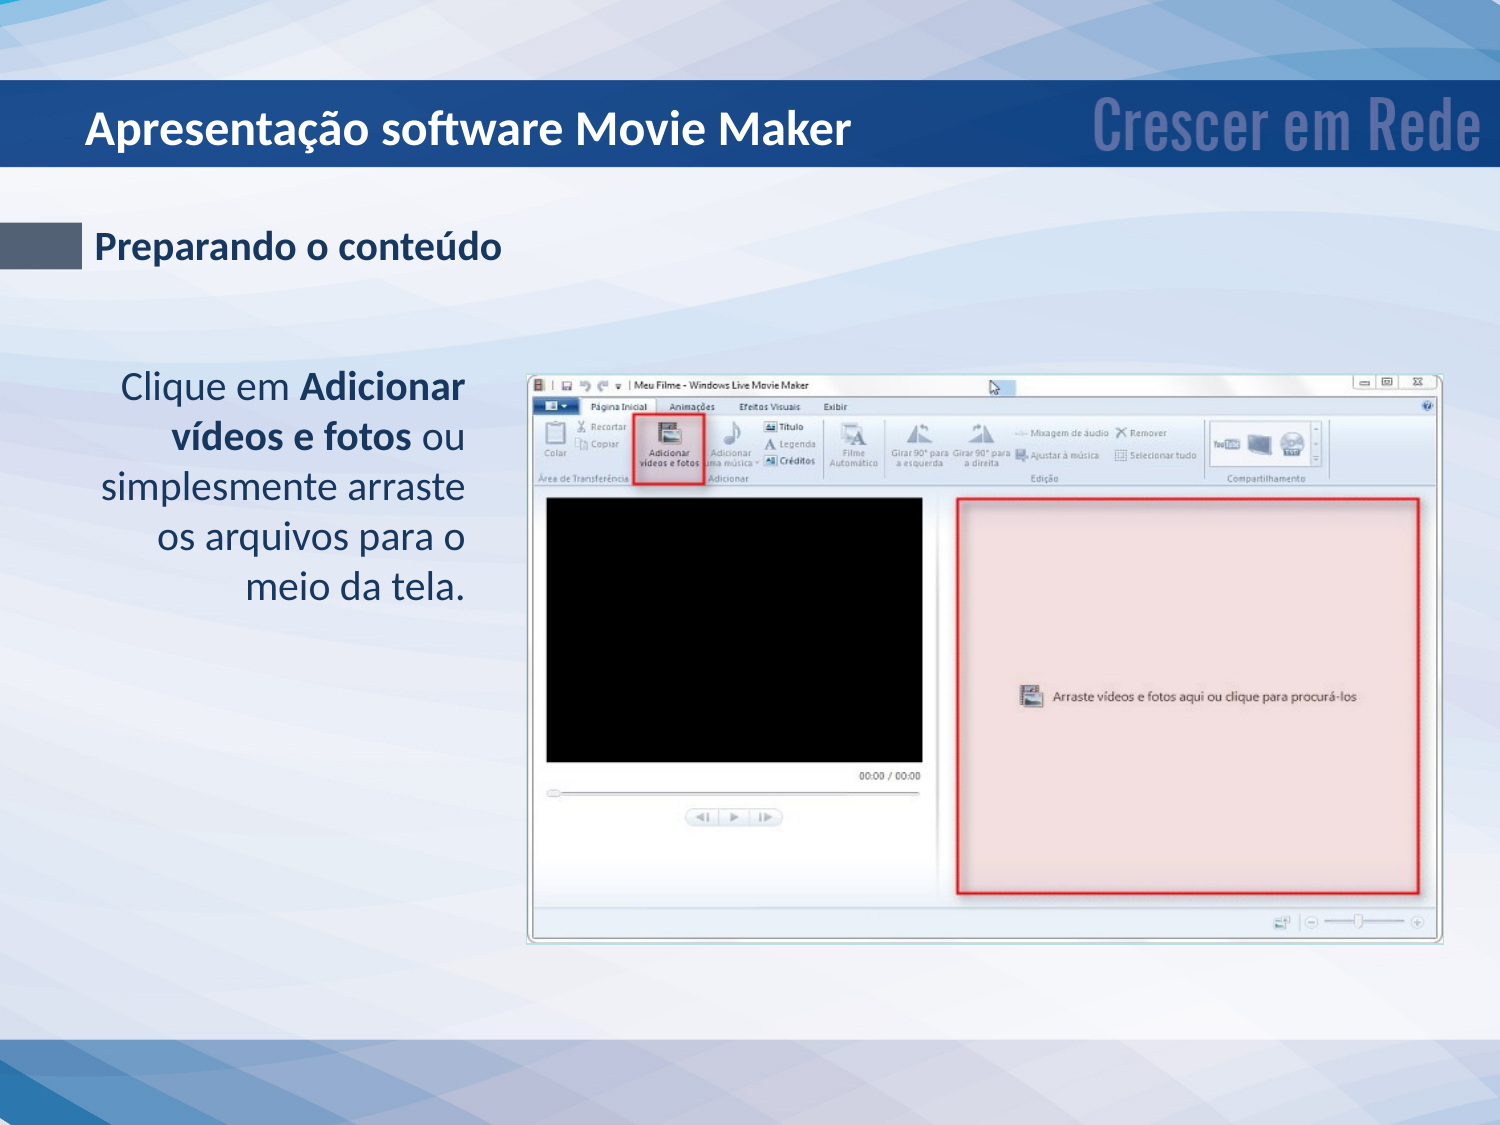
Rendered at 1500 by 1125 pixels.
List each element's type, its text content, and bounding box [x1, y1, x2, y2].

text_box Apresentação software Movie Maker [70, 88, 1430, 223]
picture [0, 0, 1500, 1125]
text_box Preparando o conteúdo [70, 210, 1172, 326]
text_box Clique em Adicionar vídeos e fotos ou simplesmente arraste os arquivos para o meio da tela. [82, 351, 481, 717]
text_box [0, 220, 70, 272]
